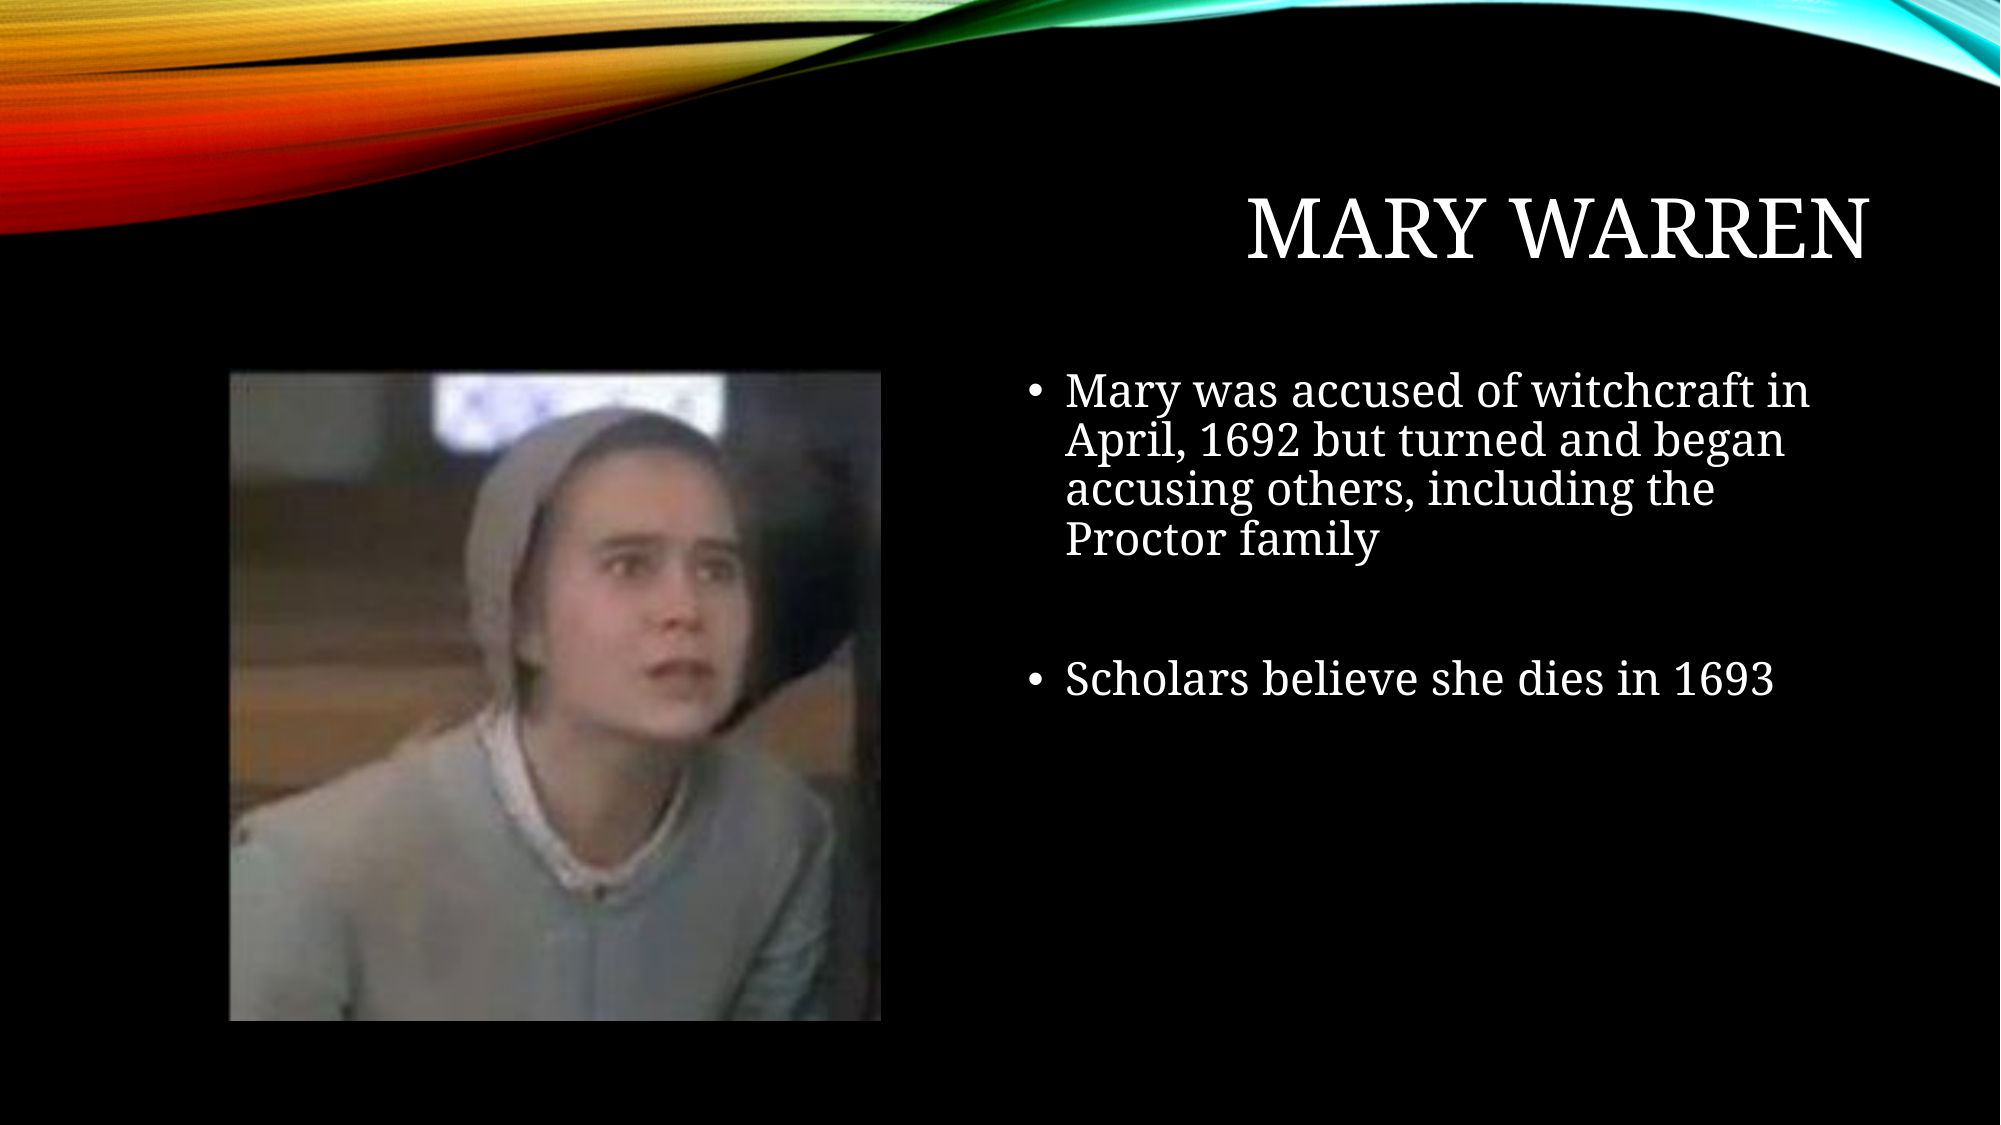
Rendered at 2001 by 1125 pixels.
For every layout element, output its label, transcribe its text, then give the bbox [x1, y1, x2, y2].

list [227, 367, 881, 1021]
list Mary was accused of witchcraft in April, 1692 but turned and began accusing others, including the Proctor family Scholars believe she dies in 1693 [1012, 360, 1888, 1021]
picture [0, 0, 2000, 237]
title Mary Warren [474, 125, 1888, 338]
